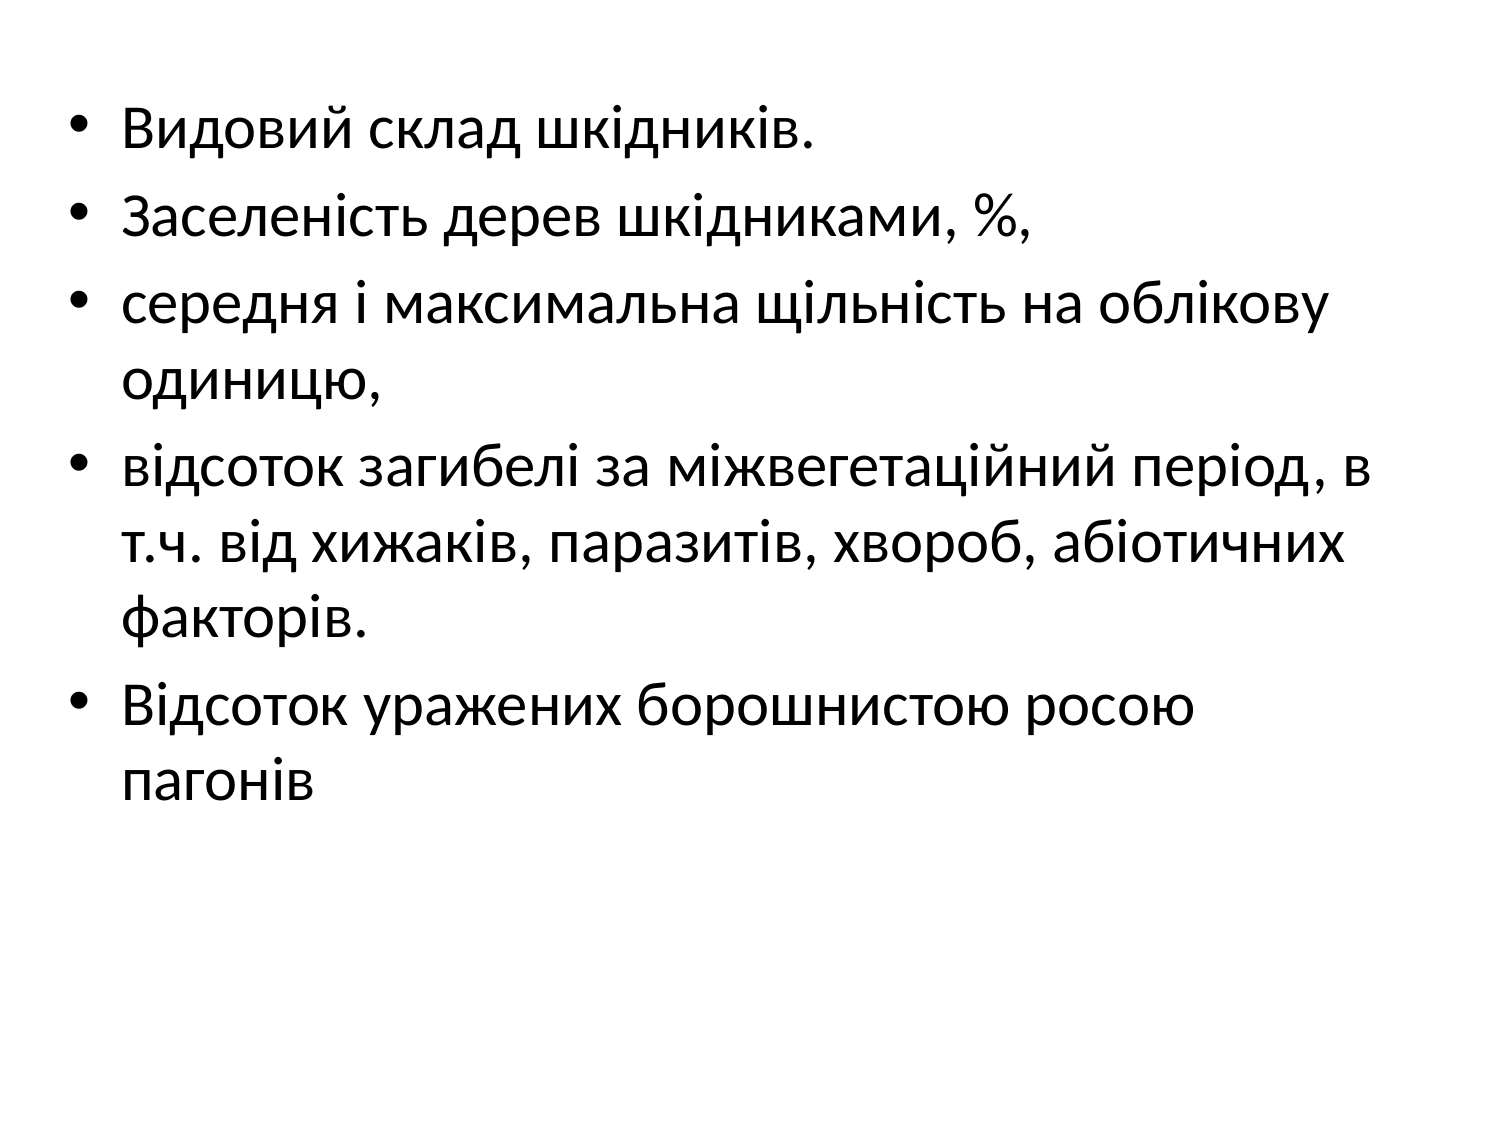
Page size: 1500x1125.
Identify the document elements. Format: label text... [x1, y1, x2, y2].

list Видовий склад шкідників. Заселеність дерев шкідниками, %, середня і максимальна щільність на облікову одиницю, відсоток загибелі за міжвегетаційний період, в т.ч. від хижаків, паразитів, хвороб, абіотичних факторів. Відсоток уражених борошнистою росою пагонів [53, 78, 1404, 821]
